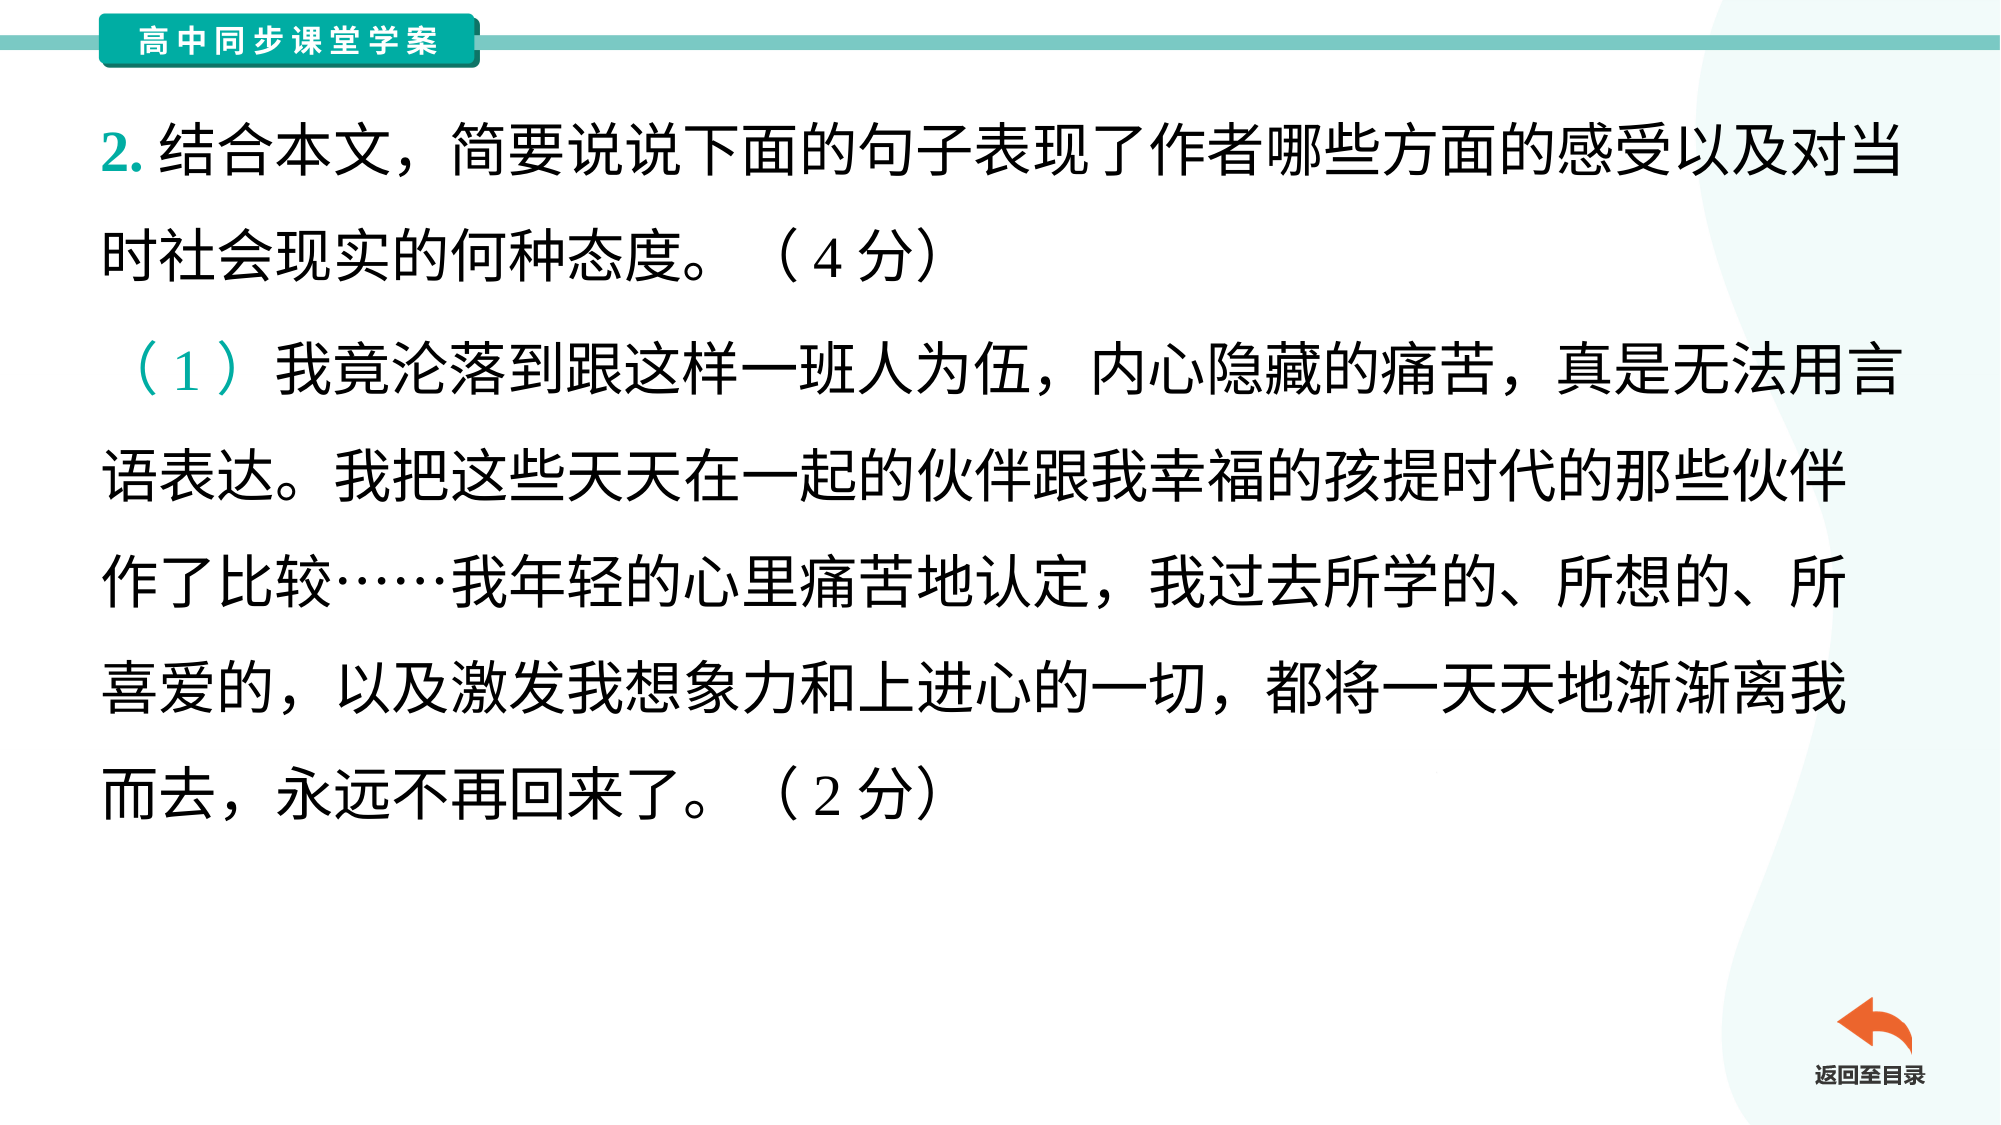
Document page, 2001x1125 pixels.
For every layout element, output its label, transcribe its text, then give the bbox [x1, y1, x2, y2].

text_box （1）我竟沦落到跟这样一班人为伍，内心隐藏的痛苦，真是无法用言 语表达。我把这些天天在一起的伙伴跟我幸福的孩提时代的那些伙伴 作了比较……我年轻的心里痛苦地认定，我过去所学的、所想的、所 喜爱的，以及激发我想象力和上进心的一切，都将一天天地渐渐离我 而去，永远不再回来了。（2分） [100, 296, 1899, 828]
text_box 2.结合本文，简要说说下面的句子表现了作者哪些方面的感受以及对当 时社会现实的何种态度。（4分） [100, 76, 1899, 290]
picture [0, 0, 2000, 1125]
